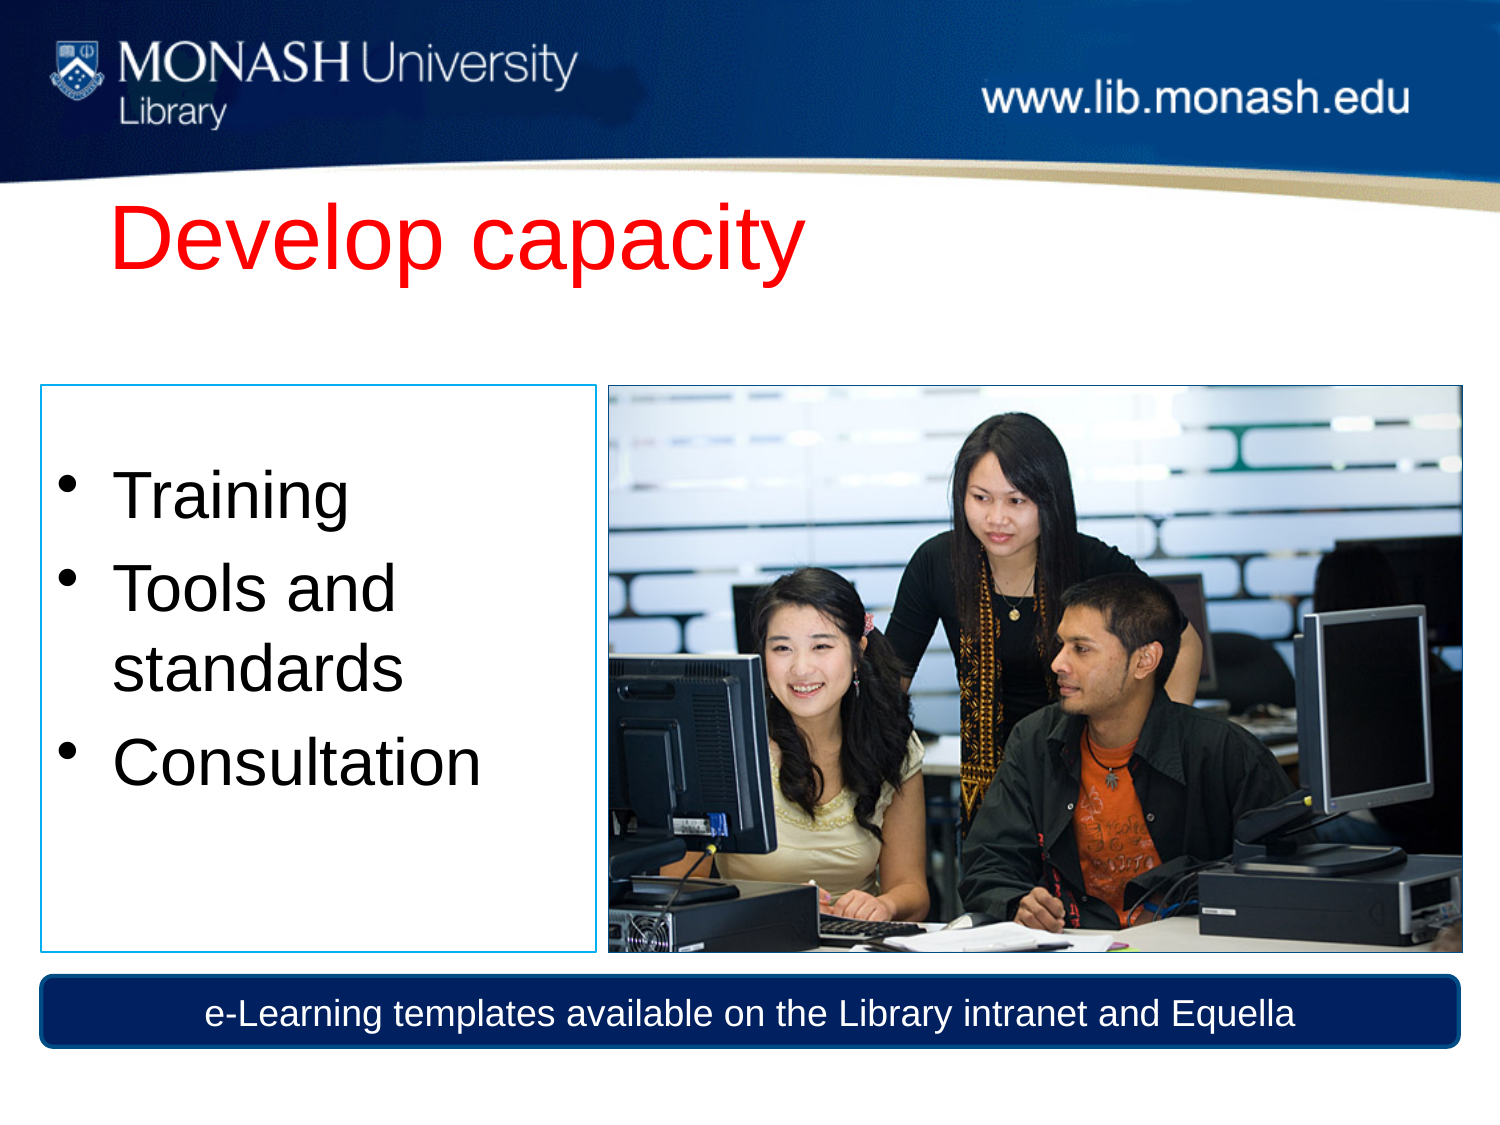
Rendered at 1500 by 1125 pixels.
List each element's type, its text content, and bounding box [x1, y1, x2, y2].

text_box e-Learning templates available on the Library intranet and Equella [39, 973, 1461, 1049]
picture [0, 0, 1500, 1125]
title Develop capacity [93, 138, 1444, 327]
text_box [39, 383, 598, 954]
